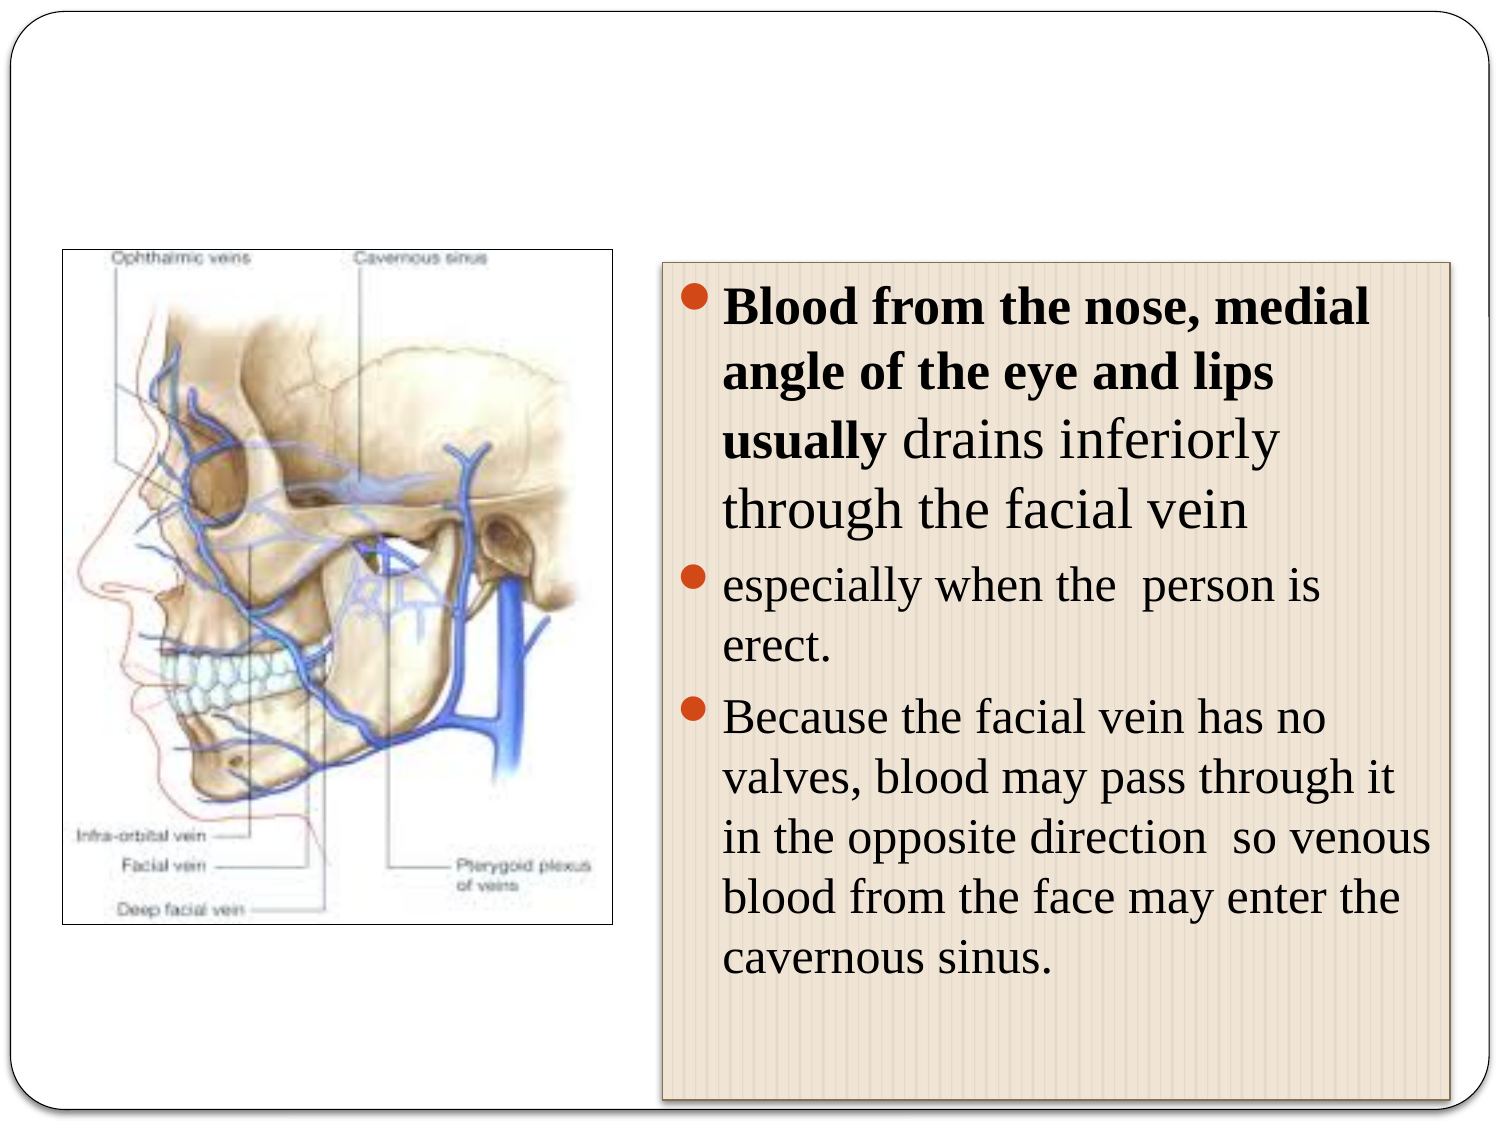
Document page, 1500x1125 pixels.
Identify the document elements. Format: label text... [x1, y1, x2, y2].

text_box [62, 249, 613, 926]
list Blood from the nose, medial angle of the eye and lips usually drains inferiorly through the facial vein especially when the person is erect. Because the facial vein has no valves, blood may pass through it in the opposite direction so venous blood from the face may enter the cavernous sinus. [662, 262, 1451, 1101]
